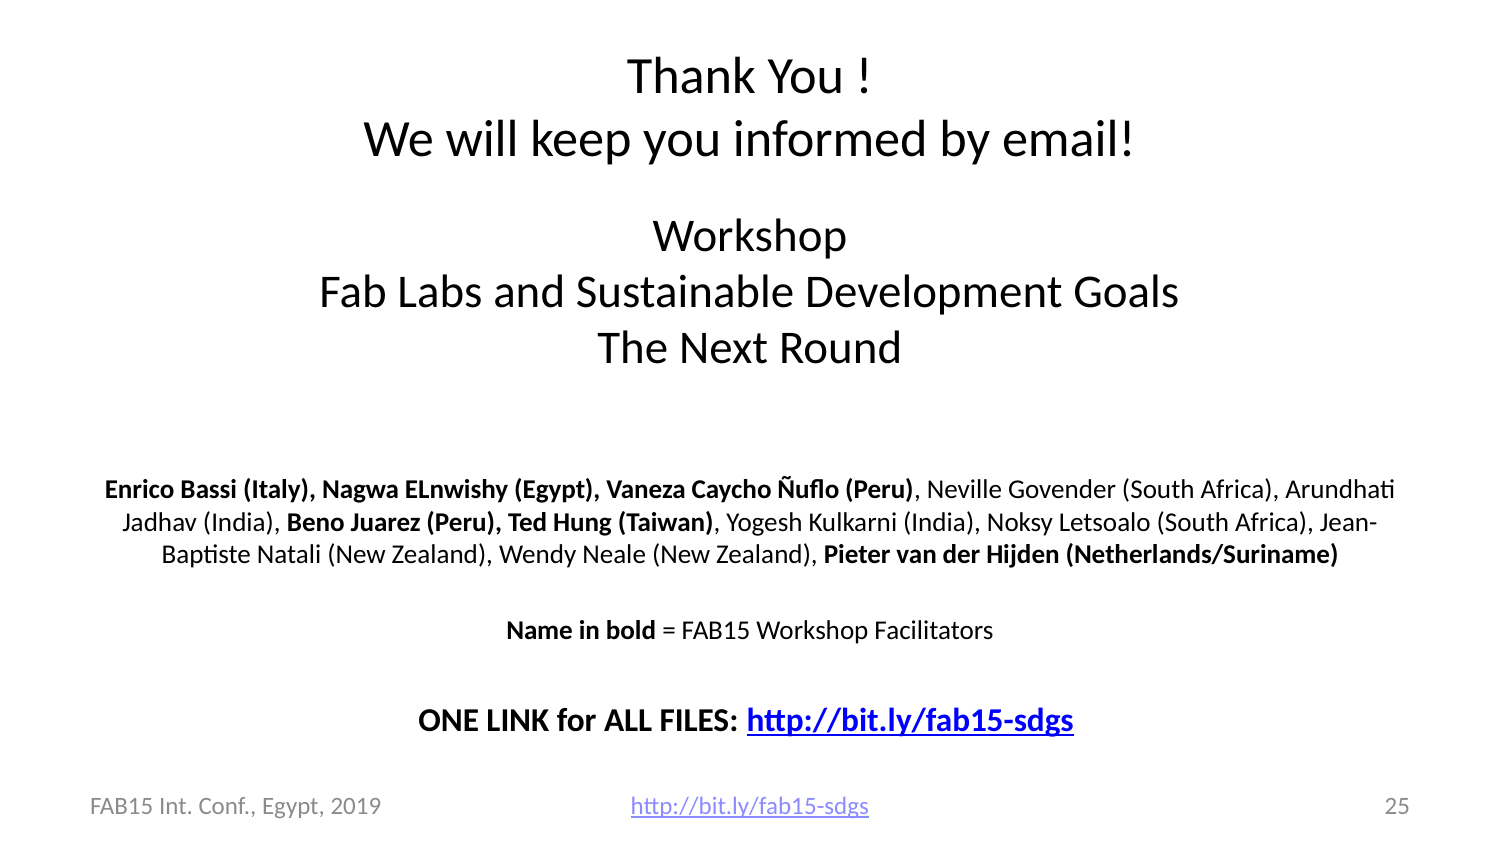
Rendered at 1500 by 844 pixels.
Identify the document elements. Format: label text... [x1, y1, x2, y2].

slide_number 25 [1074, 782, 1425, 827]
title Thank You ! We will keep you informed by email! [75, 33, 1425, 175]
slide_number FAB15 Int. Conf., Egypt, 2019 [75, 782, 425, 827]
footer http://bit.ly/fab15-sdgs [512, 782, 988, 827]
list Workshop Fab Labs and Sustainable Development Goals The Next Round Enrico Bassi (Italy), Nagwa ELnwishy (Egypt), Vaneza Caycho Ñuflo (Peru), Neville Govender (South Africa), Arundhati Jadhav (India), Beno Juarez (Peru), Ted Hung (Taiwan), Yogesh Kulkarni (India), Noksy Letsoalo (South Africa), Jean-Baptiste Natali (New Zealand), Wendy Neale (New Zealand), Pieter van der Hijden (Netherlands/Suriname) Name in bold = FAB15 Workshop Facilitators ONE LINK for ALL FILES: http://bit.ly/fab15-sdgs [75, 196, 1425, 754]
